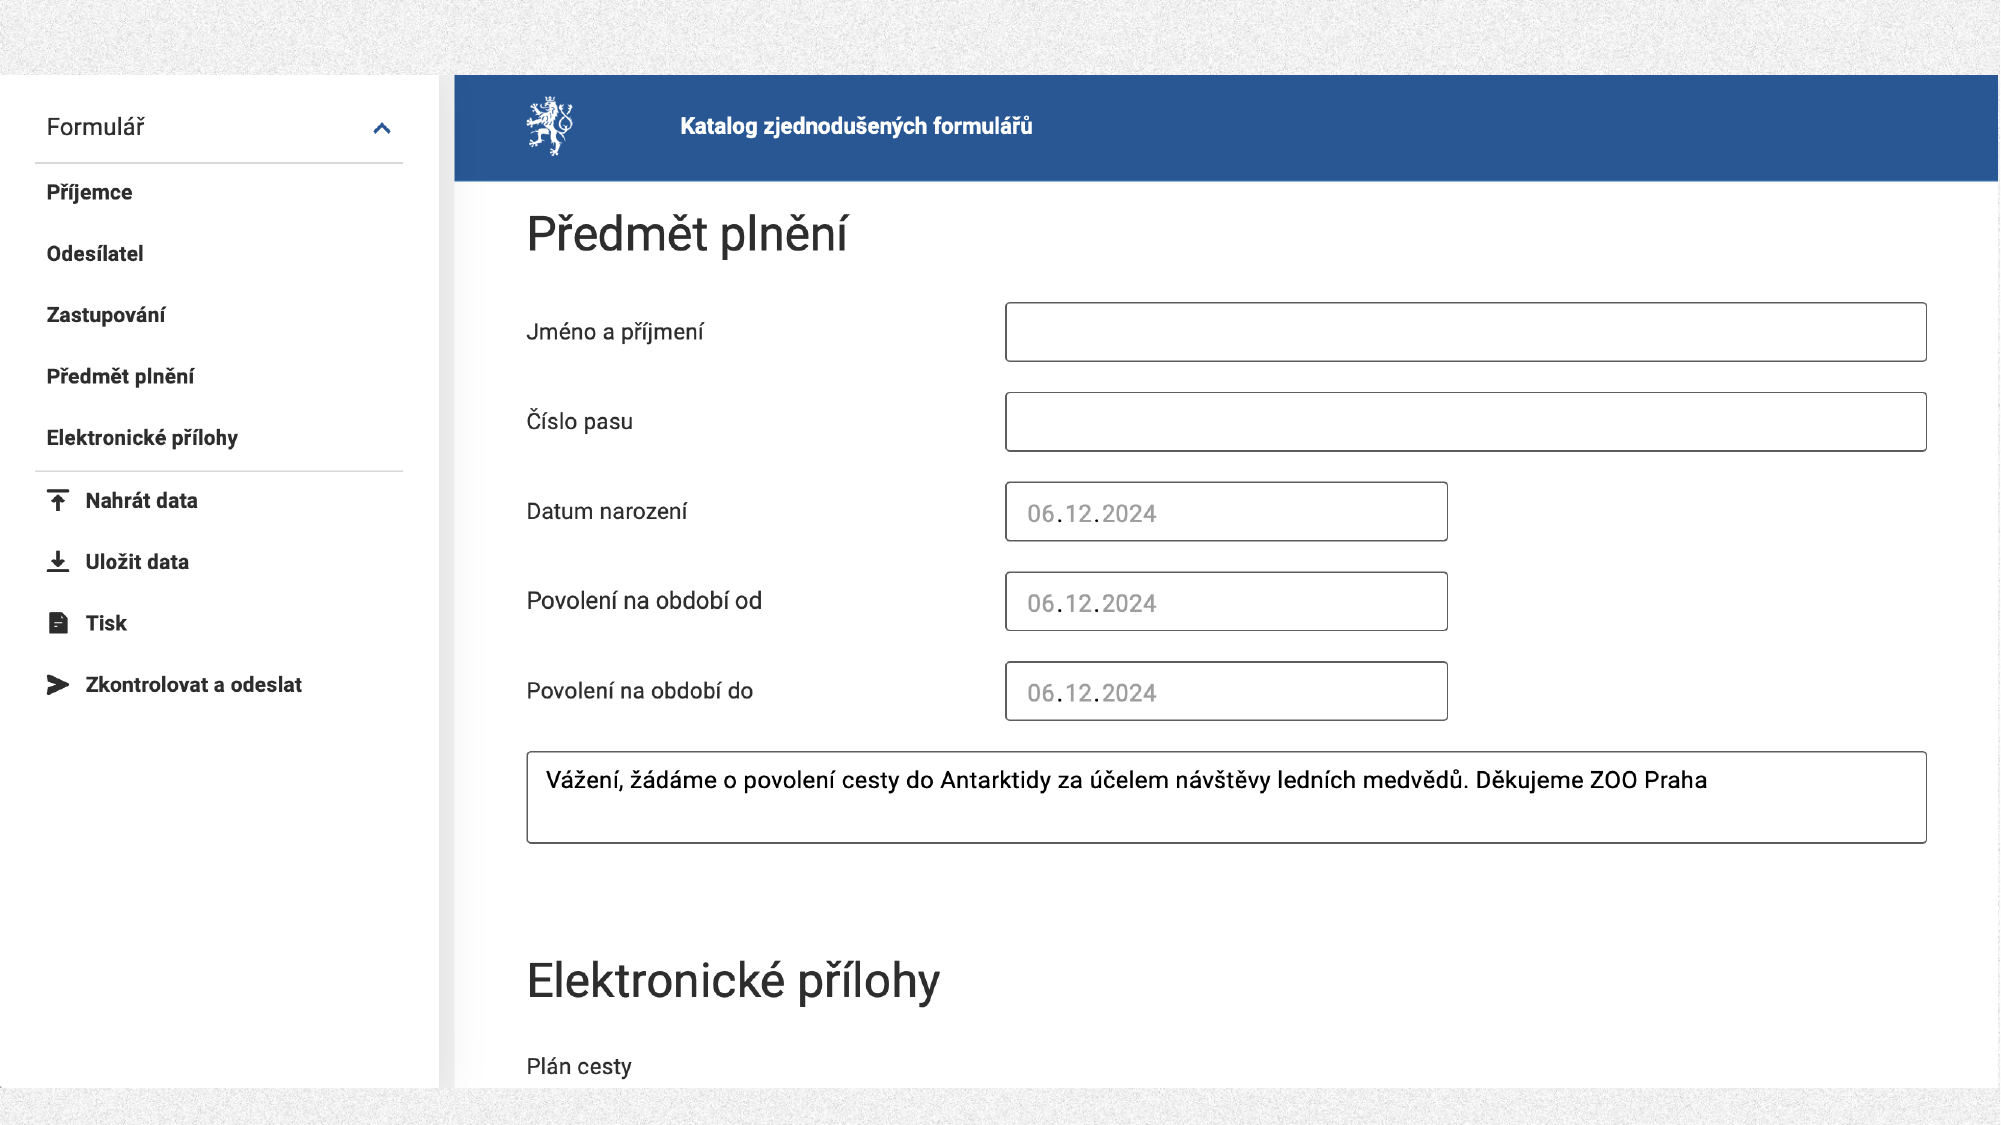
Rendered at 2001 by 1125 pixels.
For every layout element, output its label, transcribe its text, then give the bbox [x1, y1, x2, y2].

picture [0, 0, 2001, 1125]
footer DIA.GOV.CZ [558, 1089, 1442, 1098]
slide_number 21 [1612, 1089, 1928, 1098]
